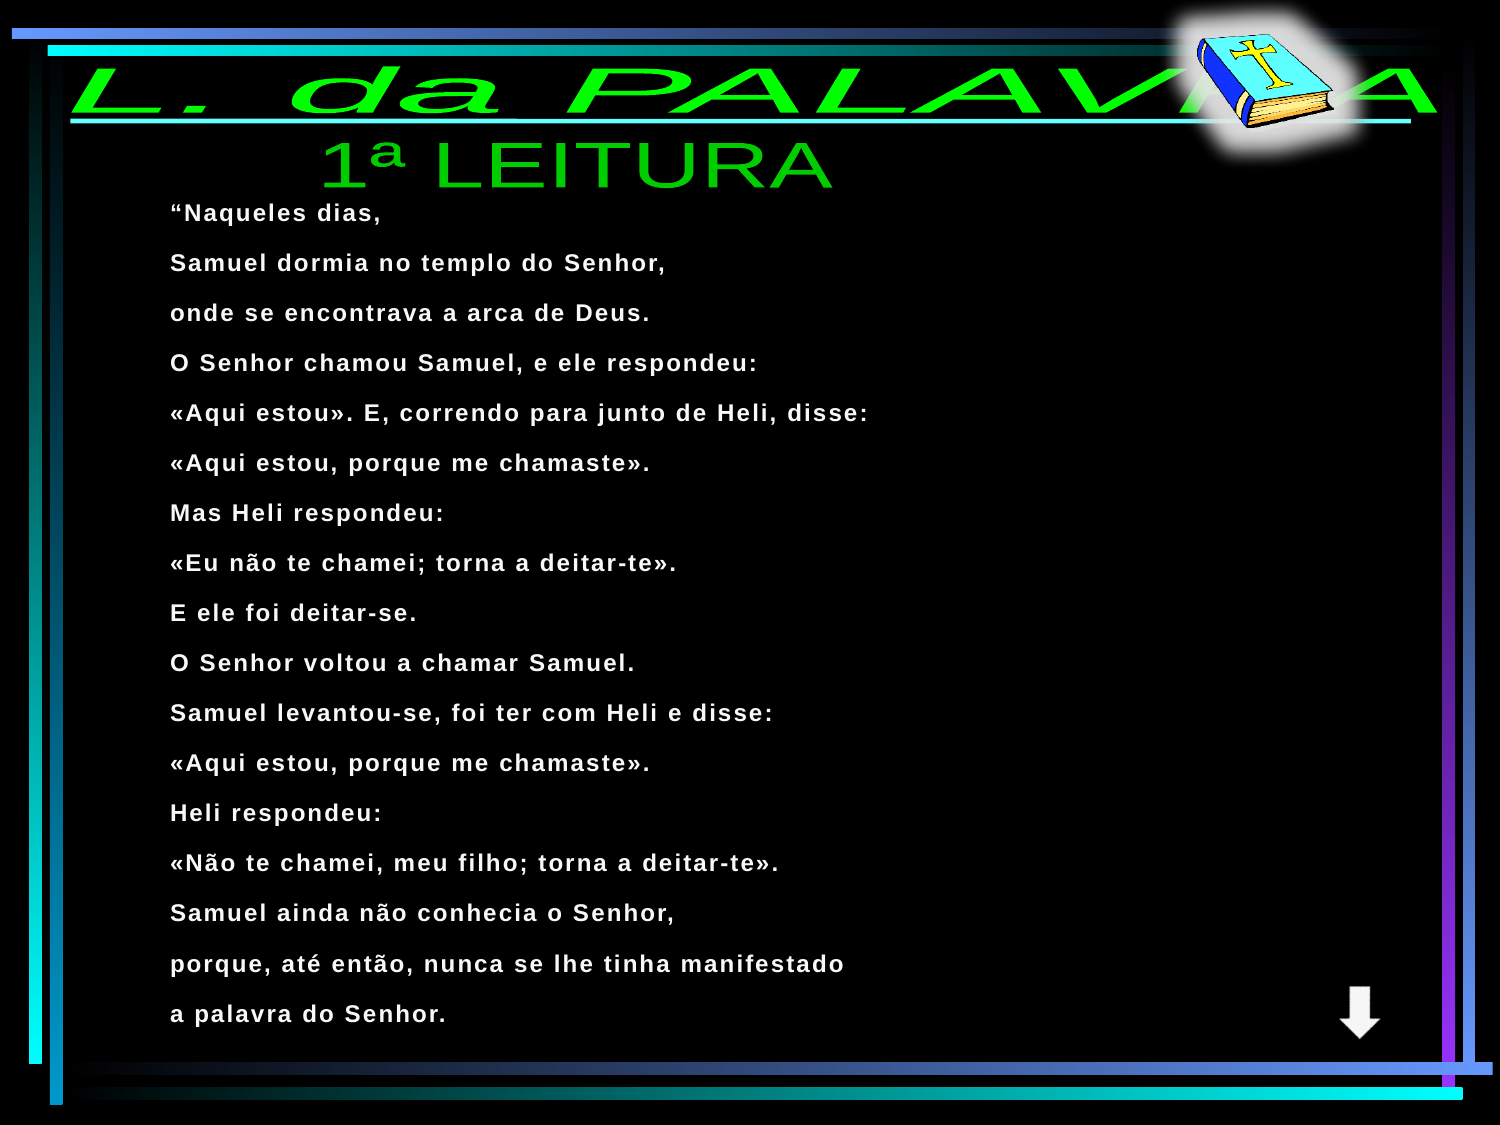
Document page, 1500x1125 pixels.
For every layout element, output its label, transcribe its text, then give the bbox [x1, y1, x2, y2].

text_box “Naqueles dias, Samuel dormia no templo do Senhor, onde se encontrava a arca de Deus. O Senhor chamou Samuel, e ele respondeu: «Aqui estou». E, correndo para junto de Heli, disse: «Aqui estou, porque me chamaste». Mas Heli respondeu: «Eu não te chamei; torna a deitar-te». E ele foi deitar-se. O Senhor voltou a chamar Samuel. Samuel levantou-se, foi ter com Heli e disse: «Aqui estou, porque me chamaste». Heli respondeu: «Não te chamei, meu filho; torna a deitar-te». Samuel ainda não conhecia o Senhor, porque, até então, nunca se lhe tinha manifestado a palavra do Senhor. [155, 185, 1329, 1051]
picture [1329, 977, 1392, 1042]
picture [1197, 32, 1336, 128]
